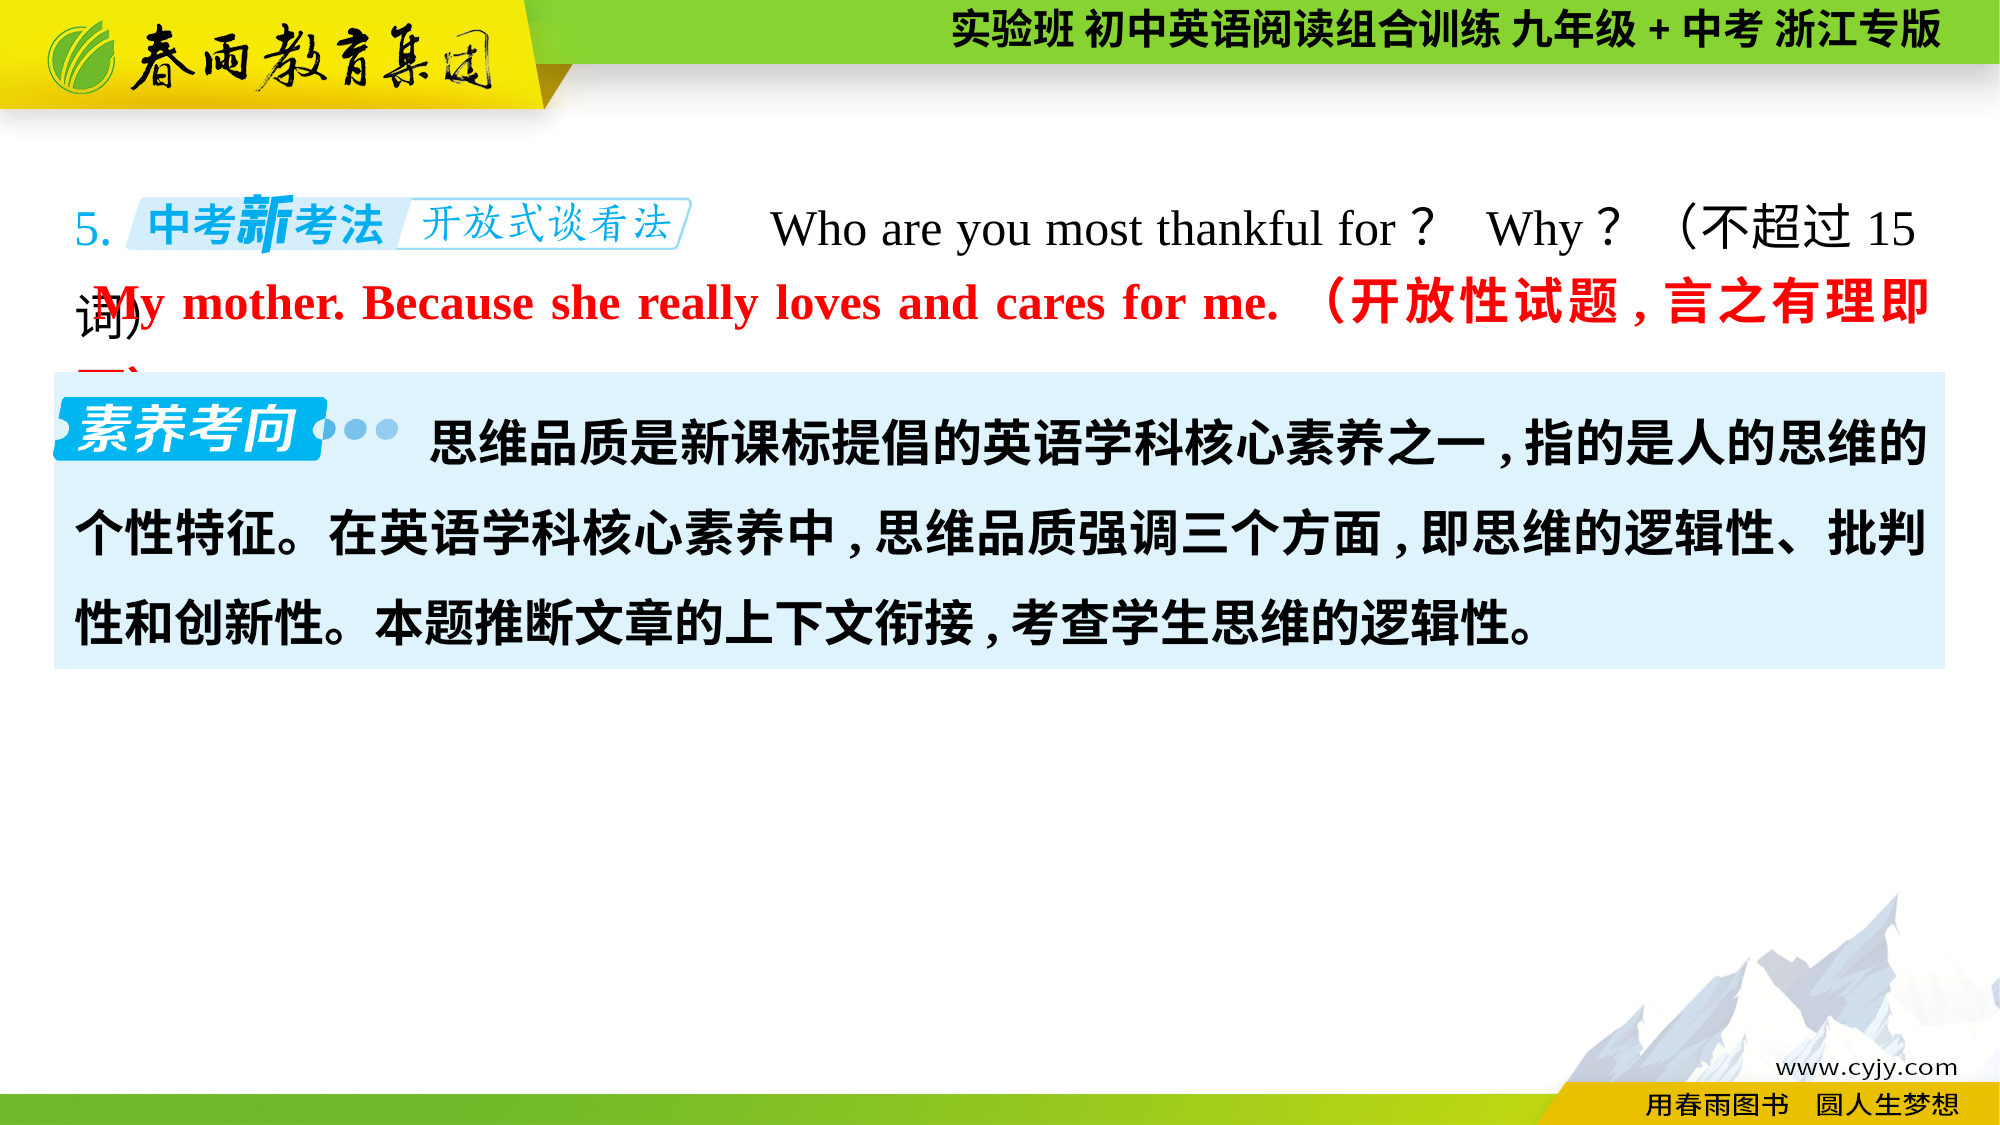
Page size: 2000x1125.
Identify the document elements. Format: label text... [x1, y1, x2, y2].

text_box My mother. Because she really loves and cares for me.（开放性试题,言之有理即可） [61, 231, 1946, 371]
list 5. Who are you most thankful for？ Why？（不超过15词） __________________________________________________________________________ [59, 157, 1944, 355]
picture [0, 0, 2000, 1125]
